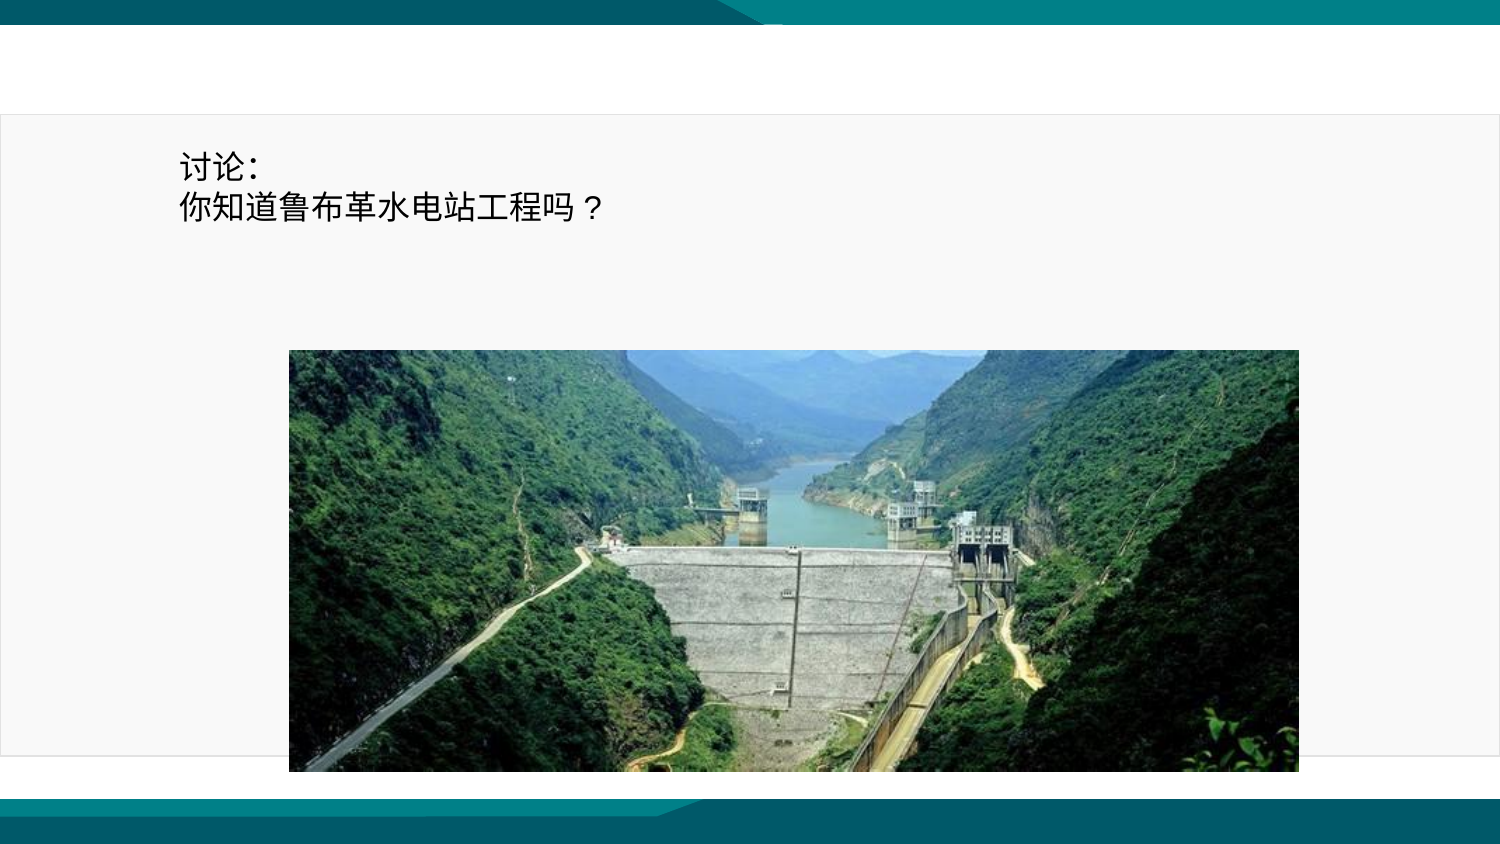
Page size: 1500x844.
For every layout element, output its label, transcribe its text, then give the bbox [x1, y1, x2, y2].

list 讨论： 你知道鲁布革水电站工程吗? [164, 139, 1500, 786]
picture [289, 350, 1299, 772]
